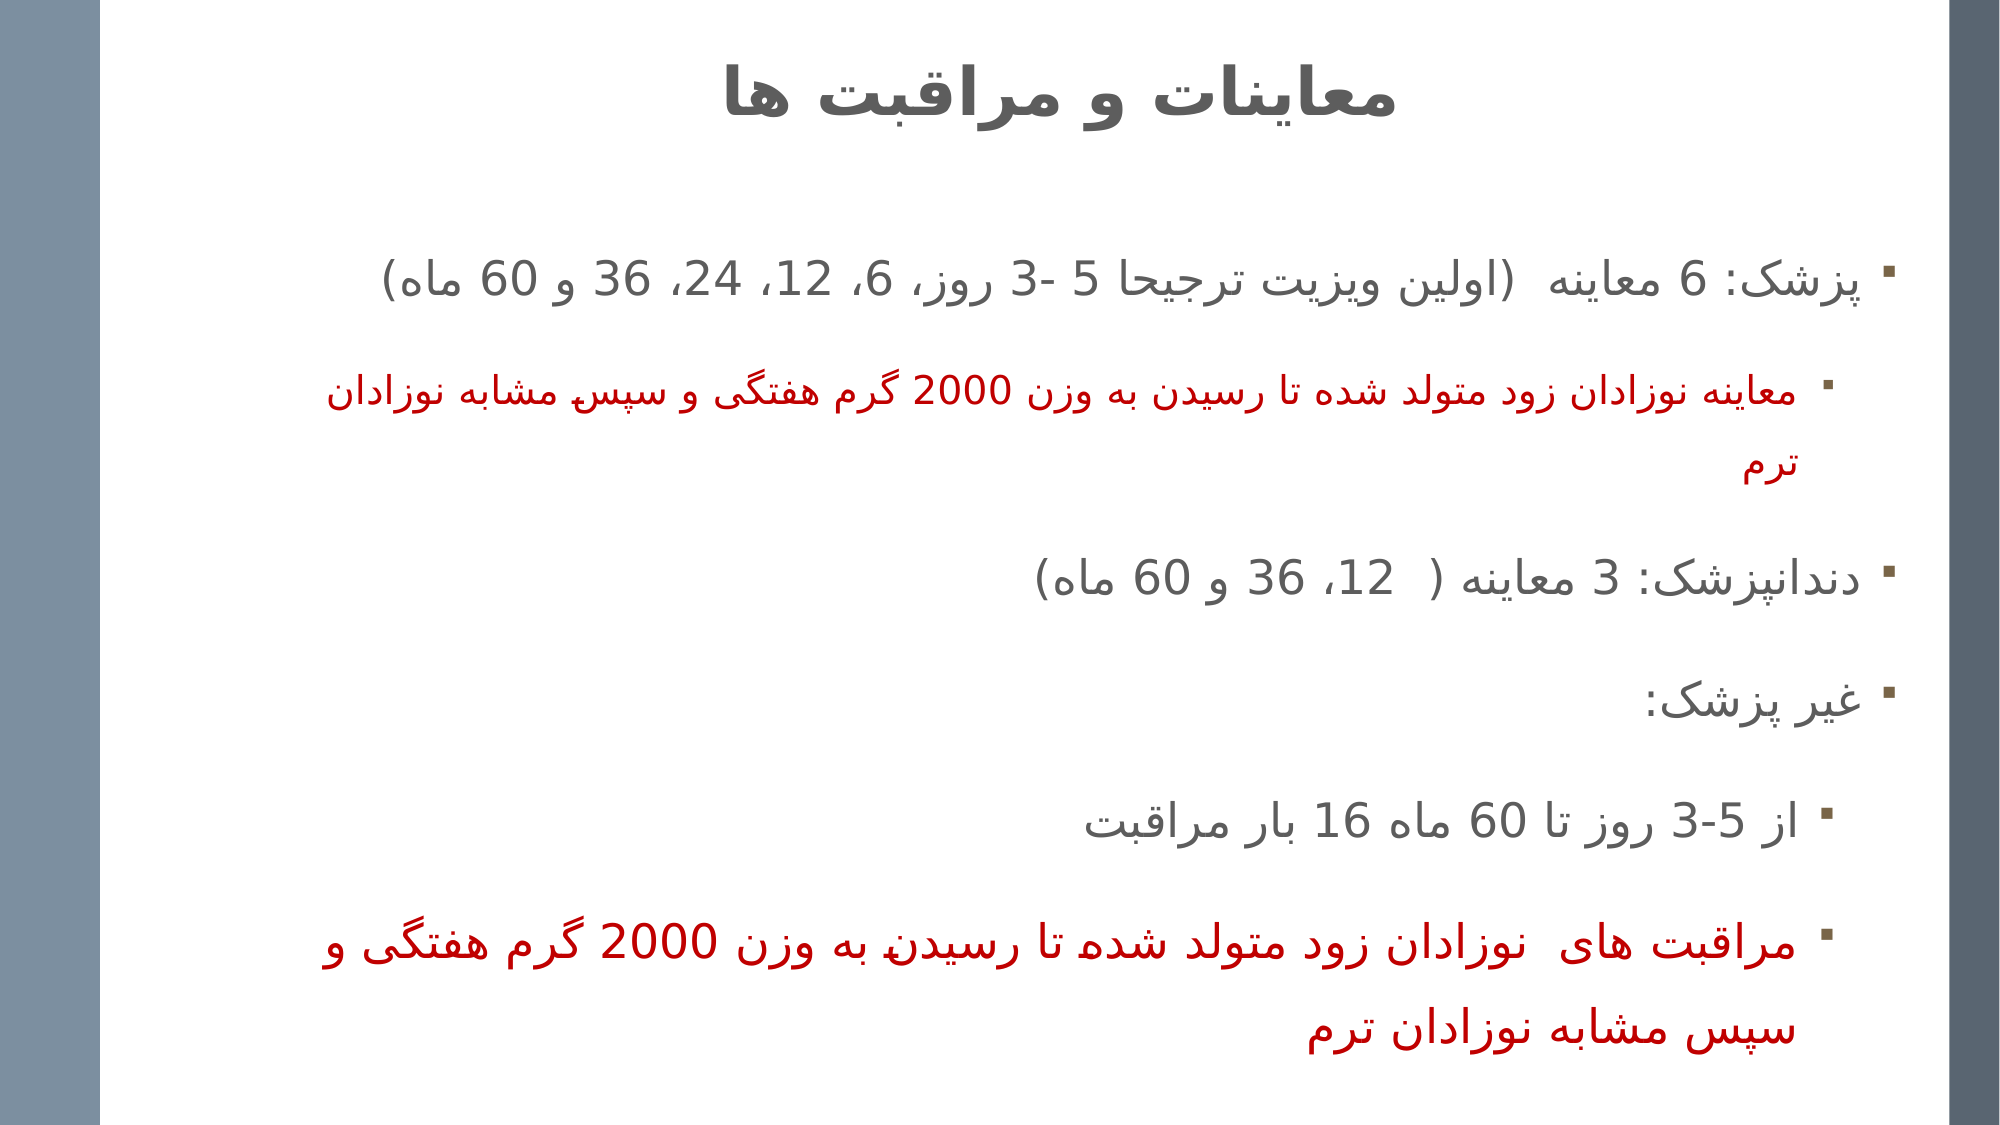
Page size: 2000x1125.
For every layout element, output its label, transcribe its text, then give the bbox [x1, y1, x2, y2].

title معاینات و مراقبت ها [499, 37, 1622, 138]
list پزشک: 6 معاینه (اولین ویزیت ترجیحا 5 -3 روز، 6، 12، 24، 36 و 60 ماه) معاینه نوزادان زود متولد شده تا رسیدن به وزن 2000 گرم هفتگی و سپس مشابه نوزادان ترم دندانپزشک: 3 معاینه ( 12، 36 و 60 ماه) غیر پزشک: از 5-3 روز تا 60 ماه 16 بار مراقبت مراقبت های نوزادان زود متولد شده تا رسیدن به وزن 2000 گرم هفتگی و سپس مشابه نوزادان ترم [249, 212, 1913, 1063]
